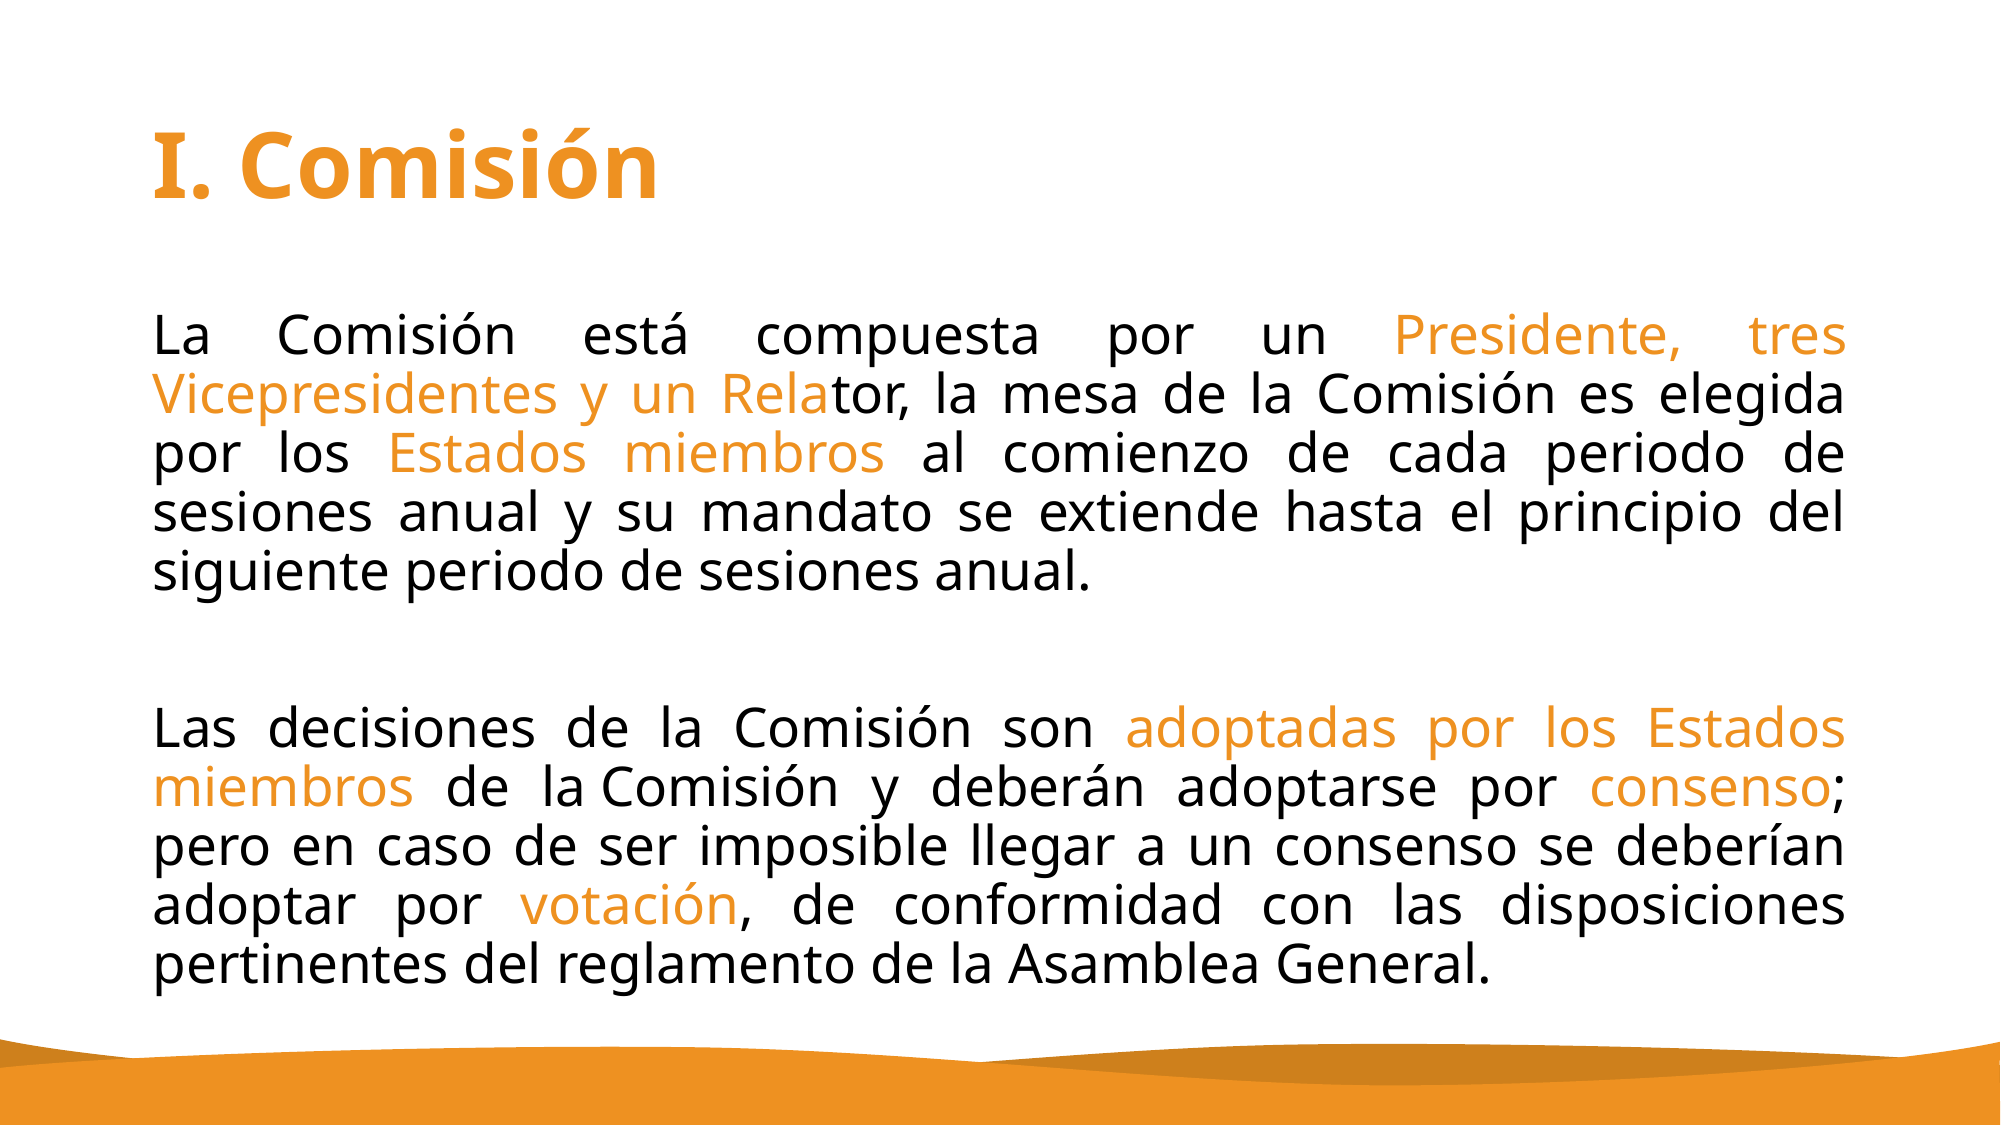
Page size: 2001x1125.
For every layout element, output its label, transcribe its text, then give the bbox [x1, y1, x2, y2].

list La Comisión está compuesta por un Presidente, tres Vicepresidentes y un Relator, la mesa de la Comisión es elegida por los Estados miembros al comienzo de cada periodo de sesiones anual y su mandato se extiende hasta el principio del siguiente periodo de sesiones anual. Las decisiones de la Comisión son adoptadas por los Estados miembros de la Comisión y deberán adoptarse por consenso; pero en caso de ser imposible llegar a un consenso se deberían adoptar por votación, de conformidad con las disposiciones pertinentes del reglamento de la Asamblea General. [137, 299, 1863, 1014]
title I. Comisión [137, 59, 1863, 278]
